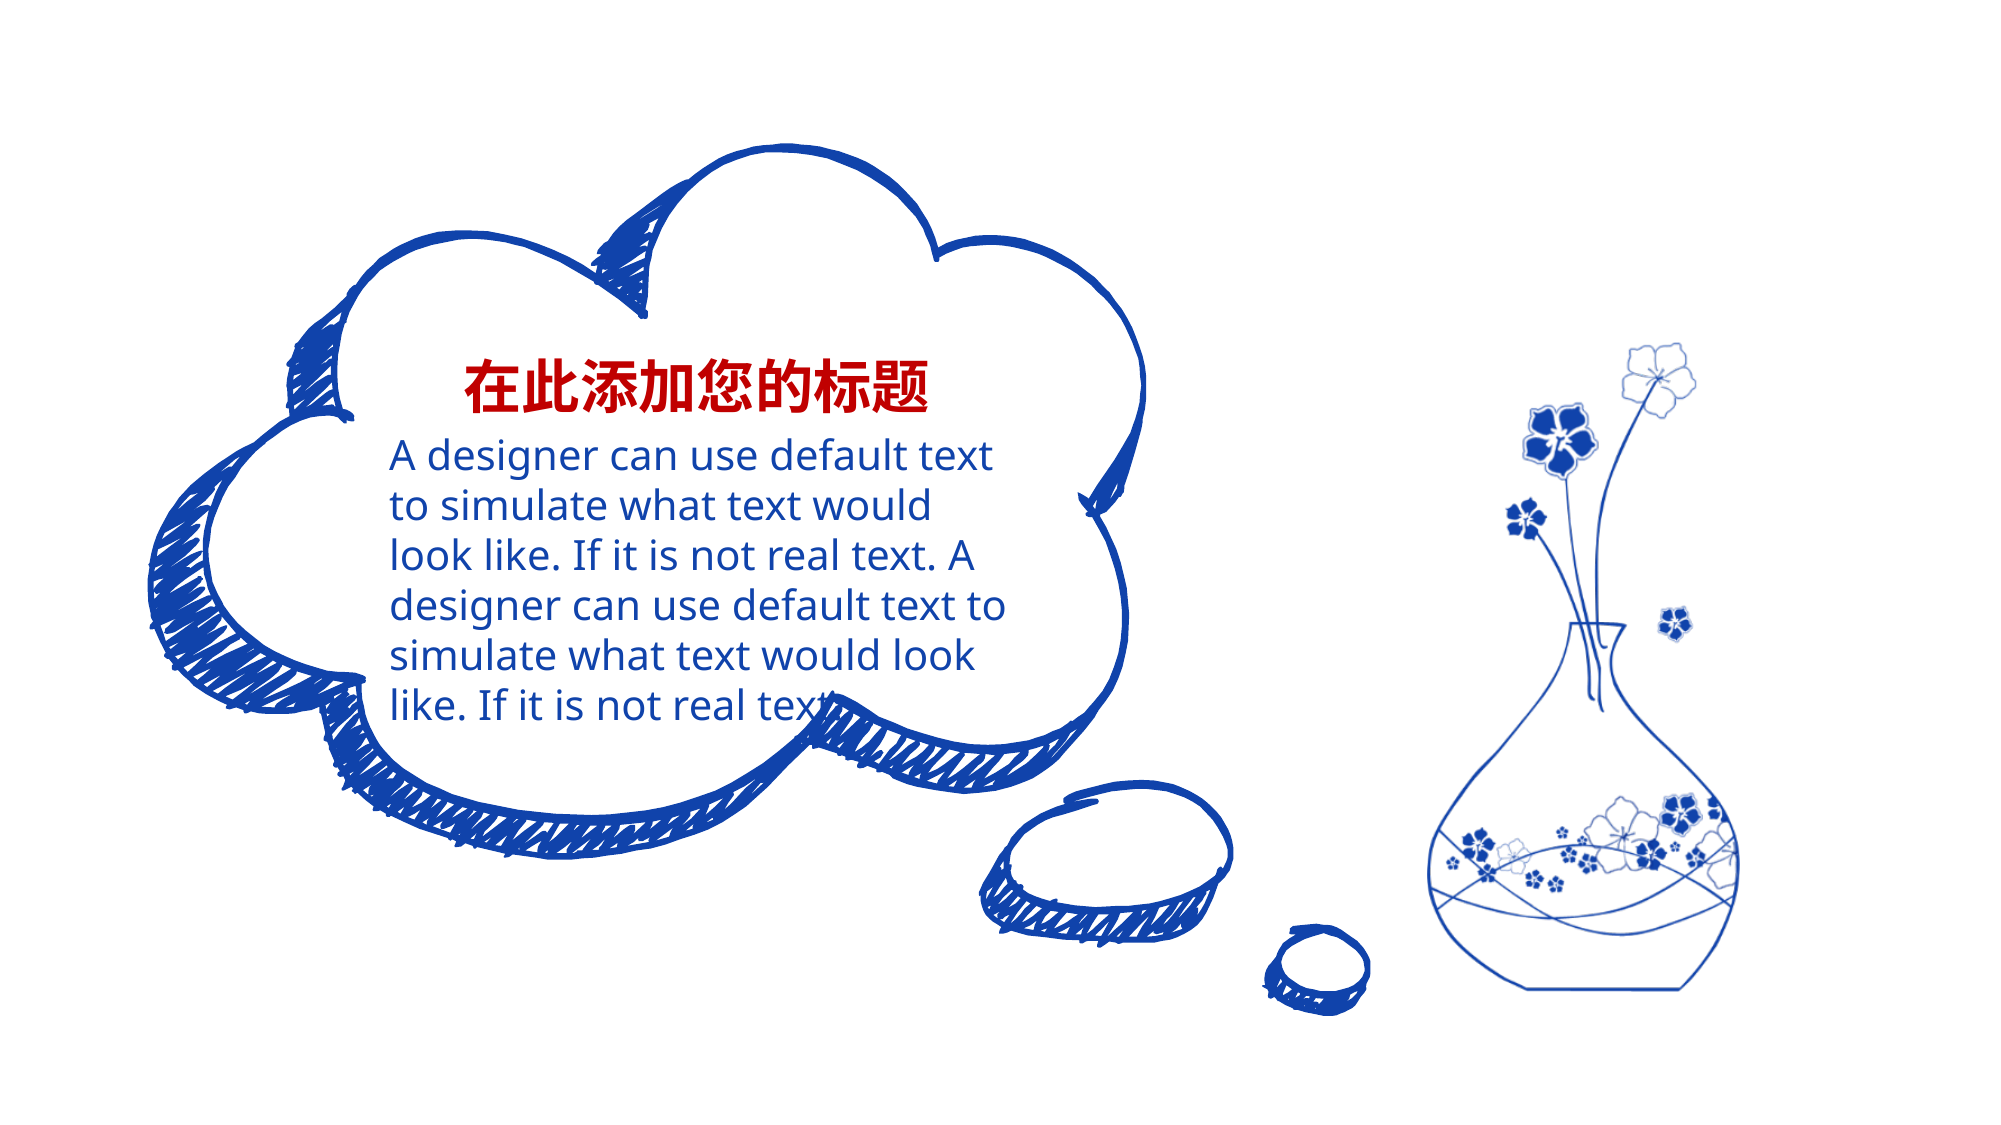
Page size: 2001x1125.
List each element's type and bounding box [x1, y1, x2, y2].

picture [1427, 342, 1740, 992]
text_box [147, 143, 1371, 1016]
